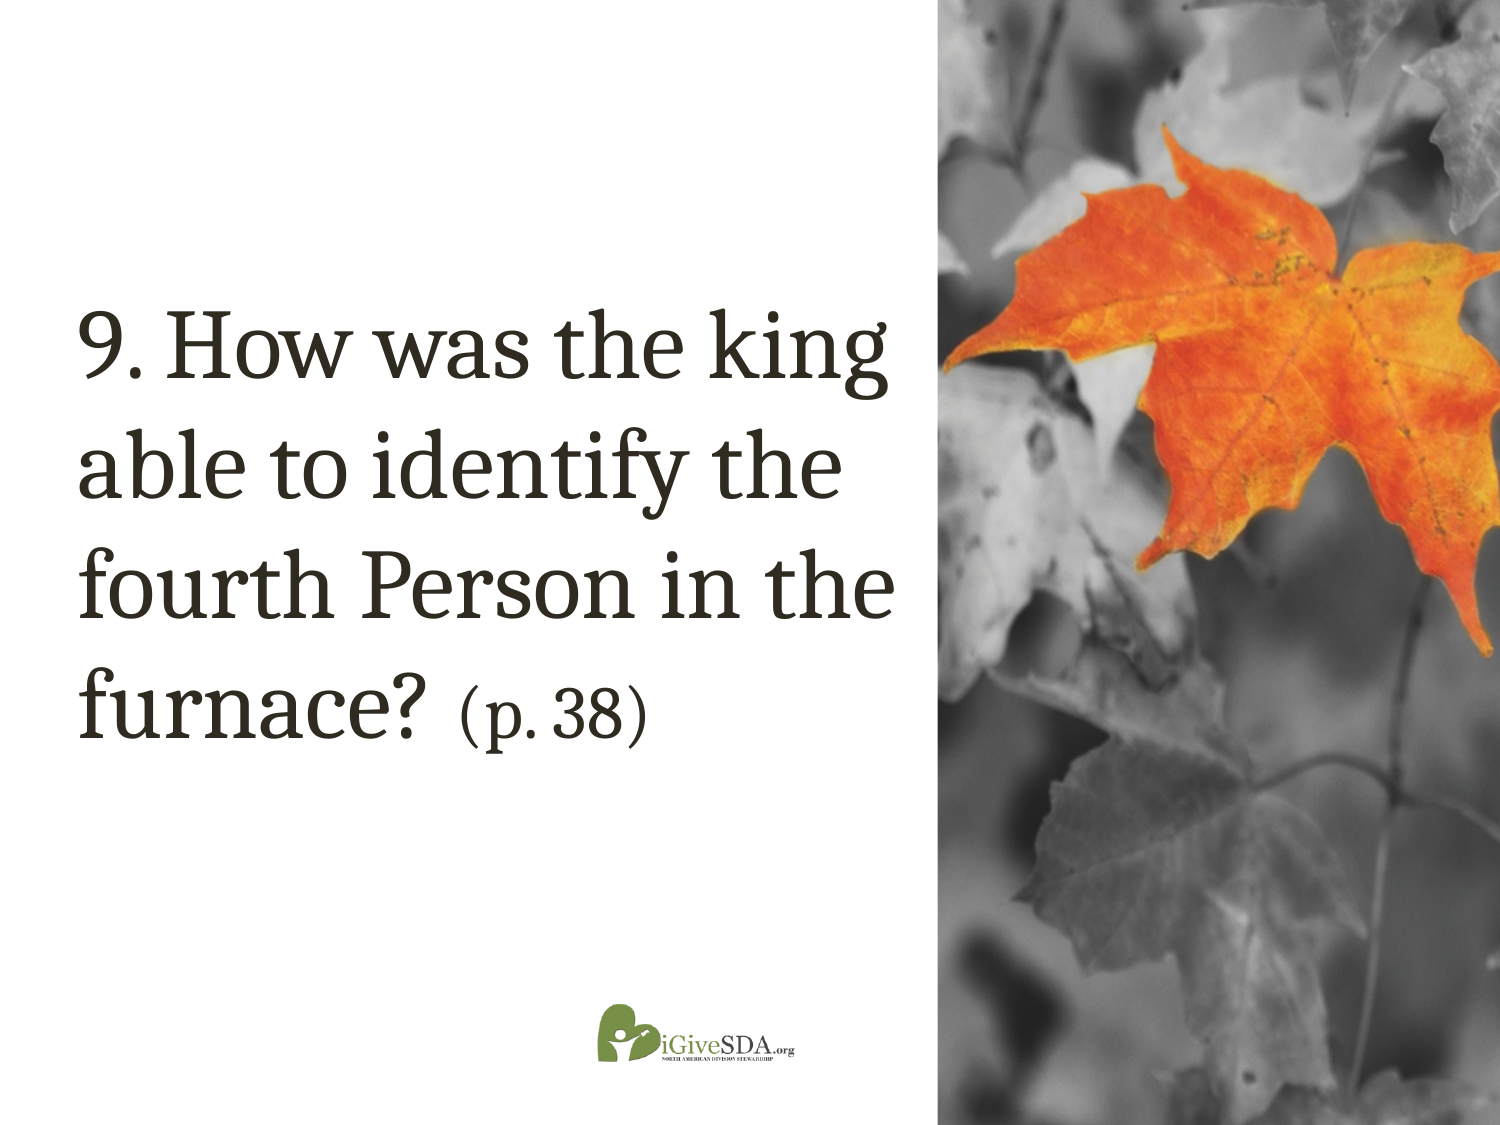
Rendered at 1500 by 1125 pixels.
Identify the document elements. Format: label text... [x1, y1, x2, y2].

title 9. How was the king able to identify the fourth Person in the furnace? (p. 38) [62, 237, 913, 800]
picture [580, 989, 804, 1077]
picture [937, 0, 1500, 1125]
